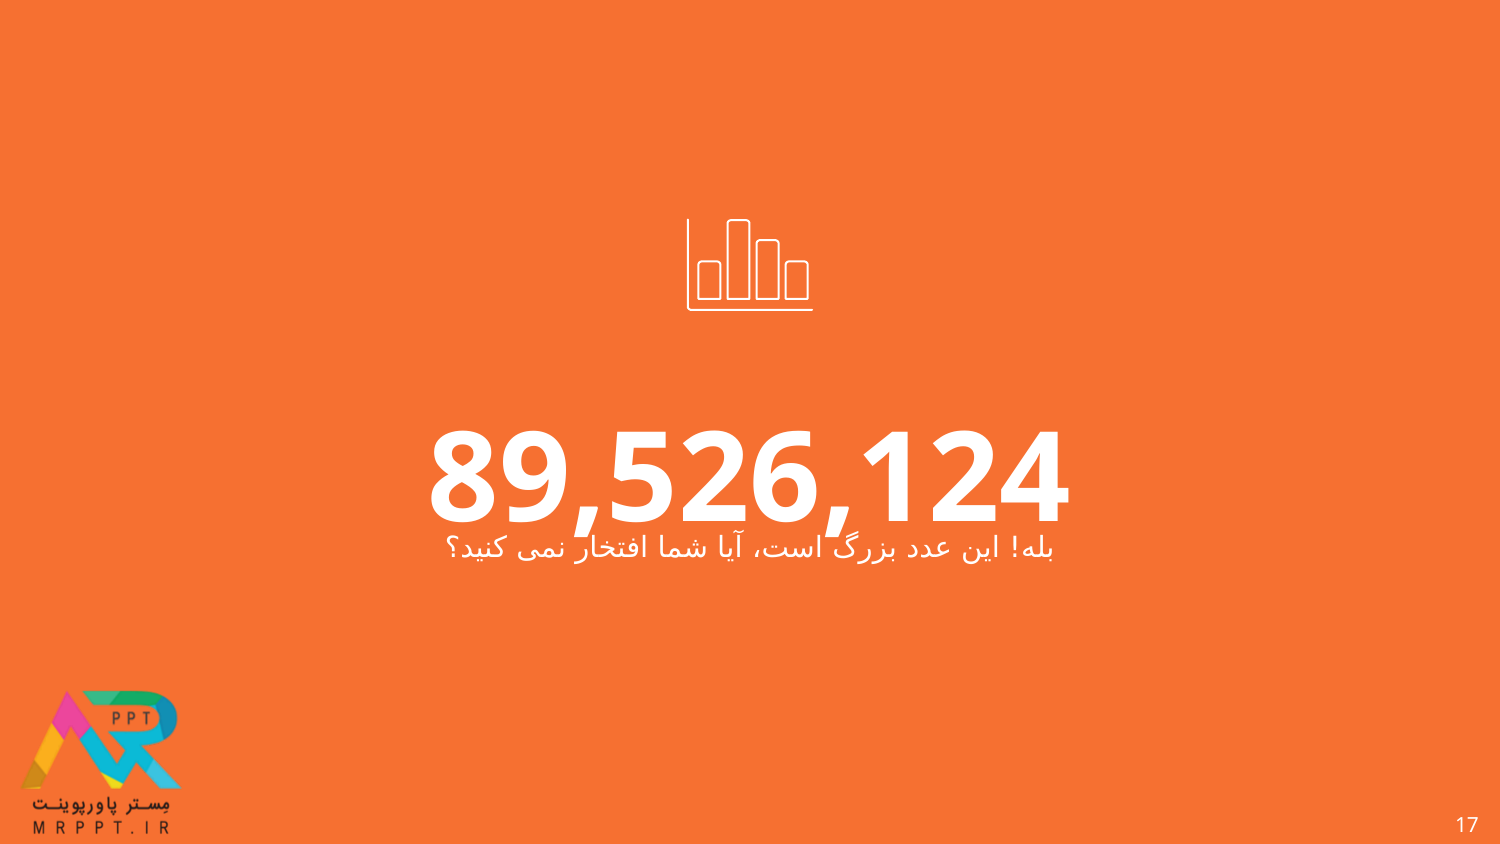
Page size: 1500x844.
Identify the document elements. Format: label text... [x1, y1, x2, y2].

title 89,526,124 [111, 231, 1387, 422]
slide_number 17 [1403, 779, 1494, 844]
picture [0, 682, 201, 844]
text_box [687, 219, 813, 311]
subtitle بله! این عدد بزرگ است، آیا شما افتخار نمی کنید؟ [112, 478, 1388, 608]
